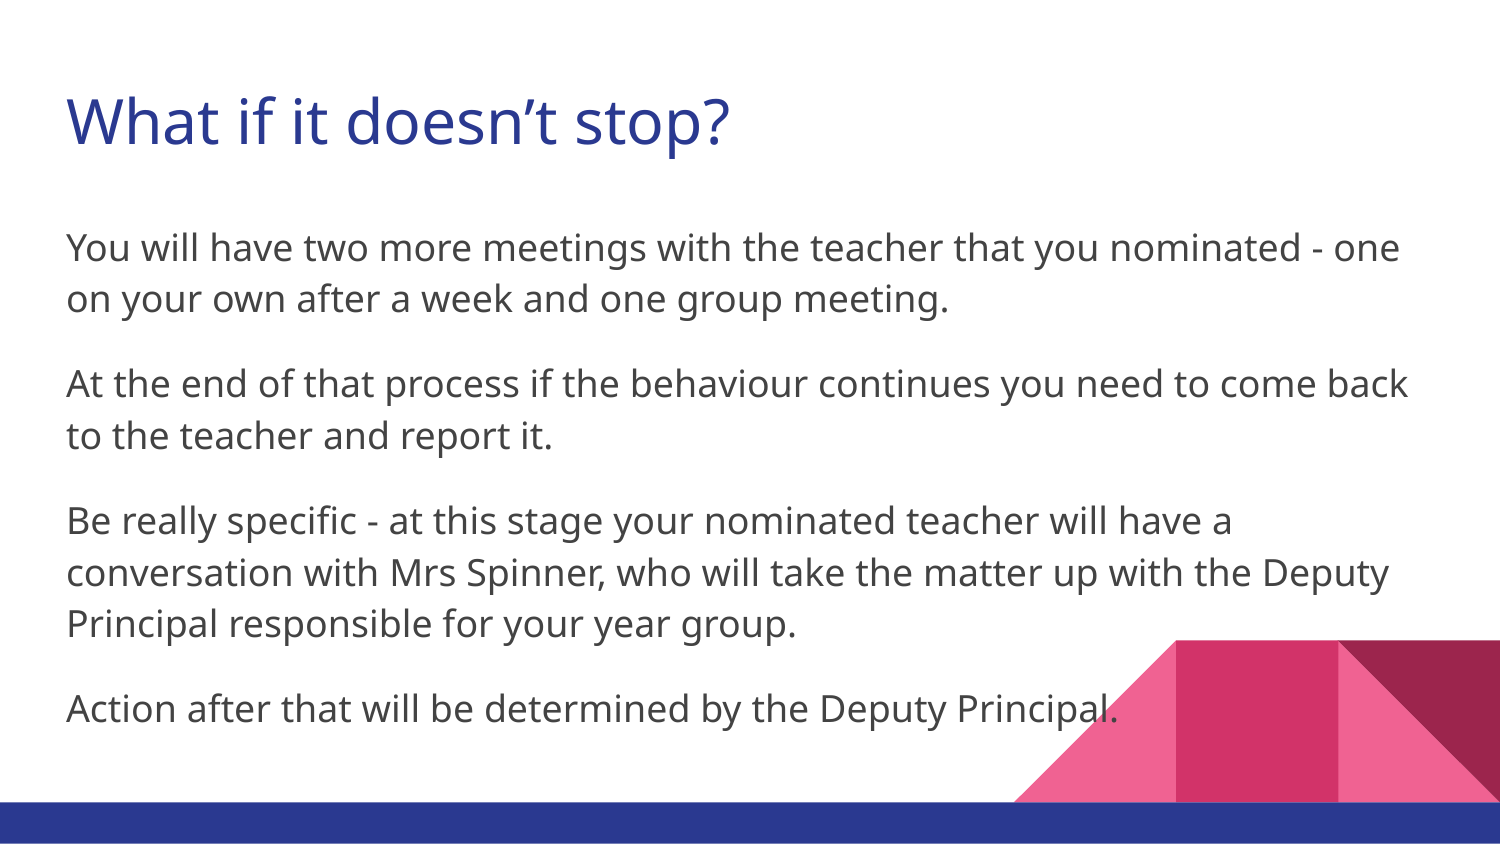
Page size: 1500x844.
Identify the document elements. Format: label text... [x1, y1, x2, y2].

list You will have two more meetings with the teacher that you nominated - one on your own after a week and one group meeting. At the end of that process if the behaviour continues you need to come back to the teacher and report it. Be really specific - at this stage your nominated teacher will have a conversation with Mrs Spinner, who will take the matter up with the Deputy Principal responsible for your year group. Action after that will be determined by the Deputy Principal. [51, 201, 1449, 750]
title What if it doesn’t stop? [51, 67, 1449, 167]
